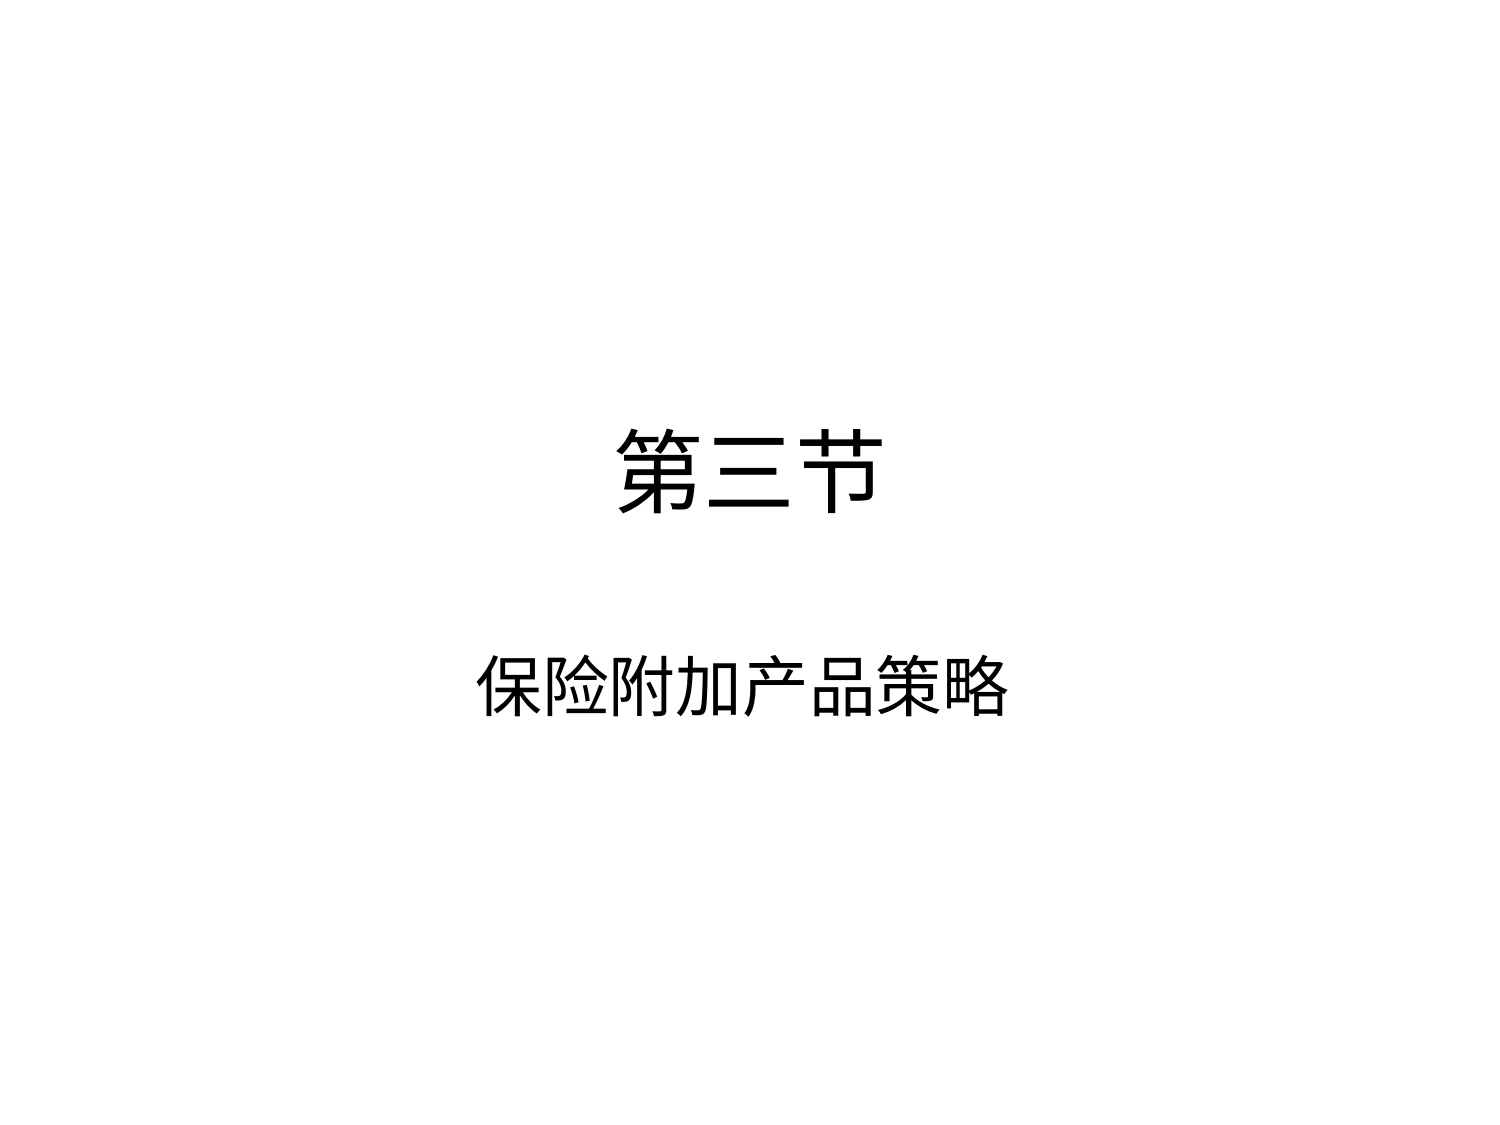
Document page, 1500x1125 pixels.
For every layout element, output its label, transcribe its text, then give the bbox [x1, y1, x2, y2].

title 第三节 [112, 349, 1388, 591]
subtitle 保险附加产品策略 [225, 637, 1275, 925]
